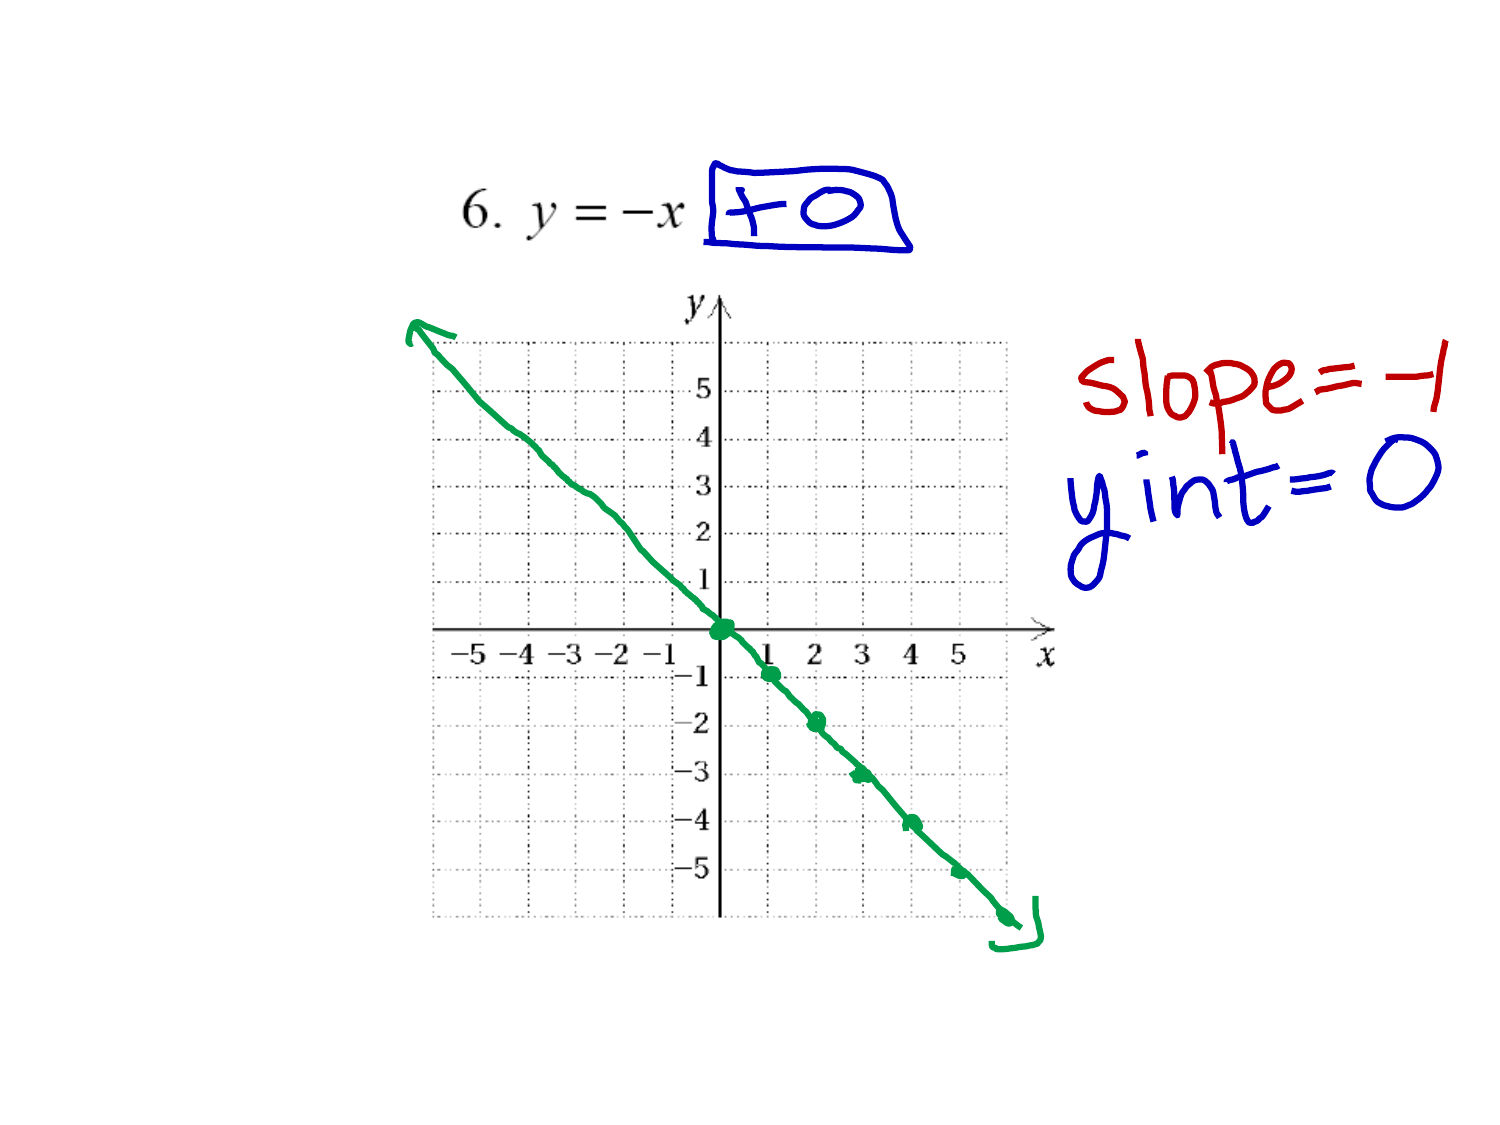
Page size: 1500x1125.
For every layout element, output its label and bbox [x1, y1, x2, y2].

text_box [1264, 362, 1303, 412]
picture [424, 153, 1076, 972]
text_box [1079, 475, 1130, 589]
text_box [1289, 471, 1335, 481]
text_box [1231, 441, 1250, 476]
text_box [1165, 374, 1197, 419]
text_box [407, 321, 419, 345]
text_box [1432, 339, 1447, 412]
text_box [1225, 464, 1280, 483]
text_box [1319, 364, 1355, 374]
text_box [1136, 452, 1146, 457]
text_box [1215, 405, 1224, 455]
text_box [1137, 338, 1152, 417]
text_box [1291, 485, 1331, 493]
text_box [1368, 436, 1440, 509]
text_box [1145, 479, 1155, 522]
text_box [1385, 373, 1434, 378]
text_box [1171, 476, 1221, 518]
text_box [1080, 359, 1126, 413]
text_box [1240, 475, 1270, 524]
text_box [1314, 382, 1362, 393]
text_box [1205, 362, 1256, 405]
